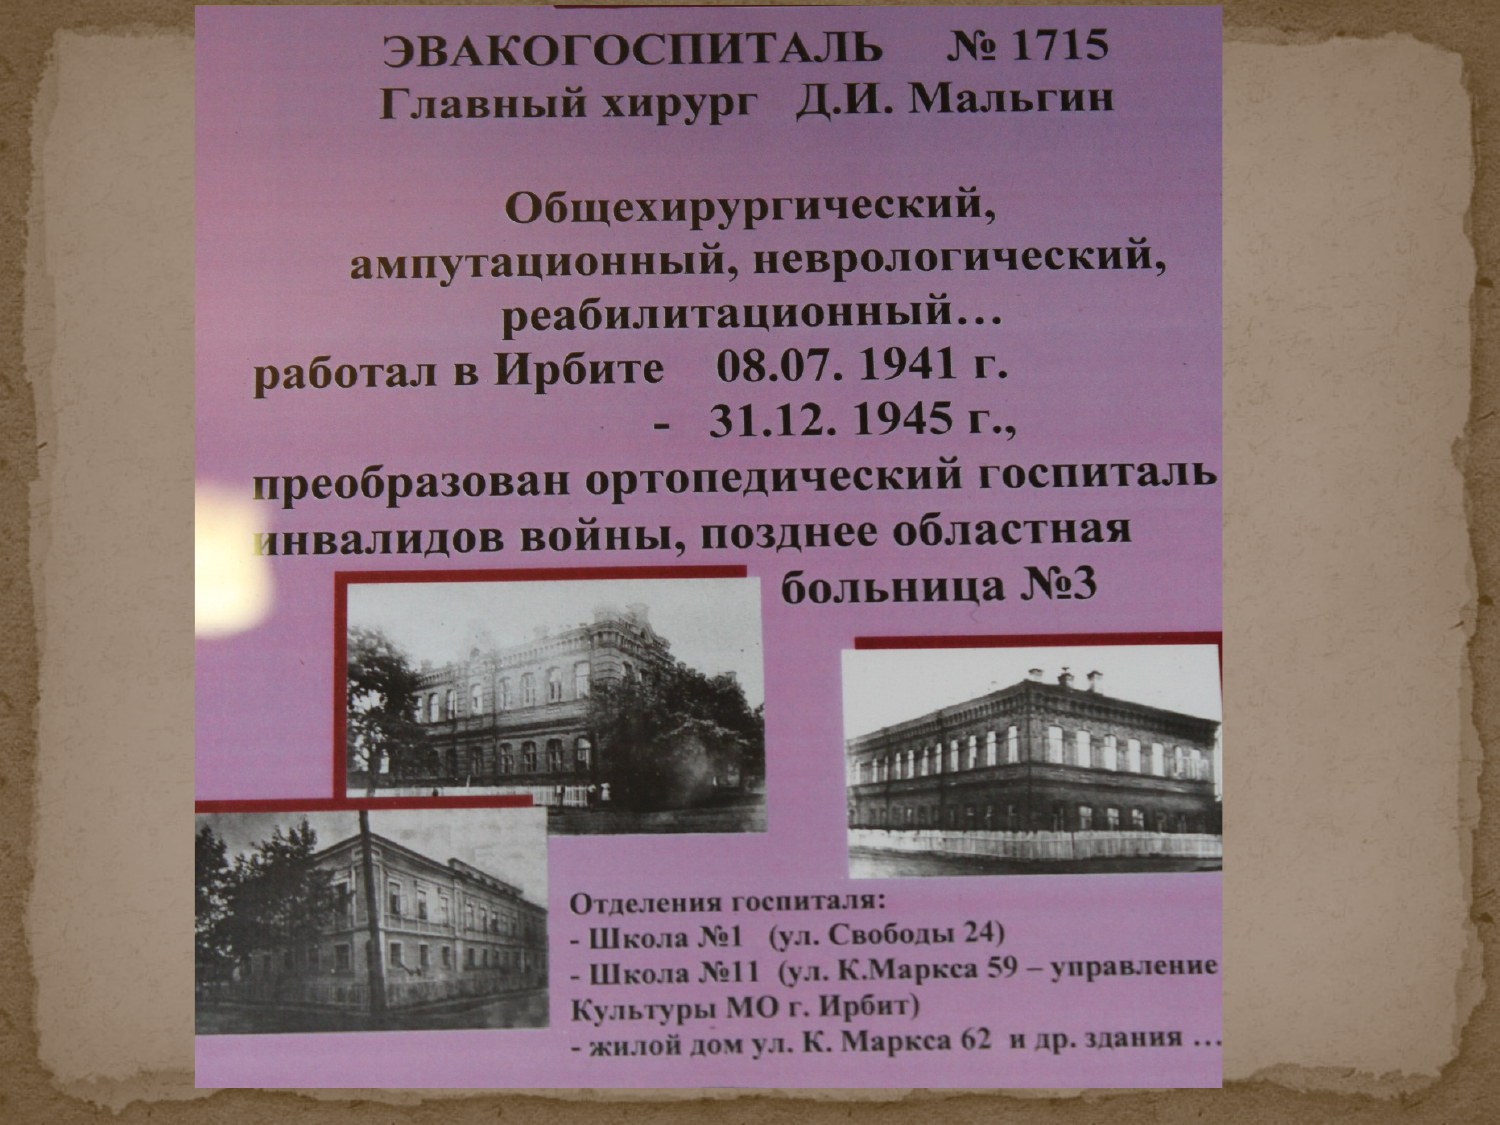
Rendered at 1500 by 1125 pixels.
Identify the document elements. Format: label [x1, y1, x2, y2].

picture [194, 5, 1223, 1088]
